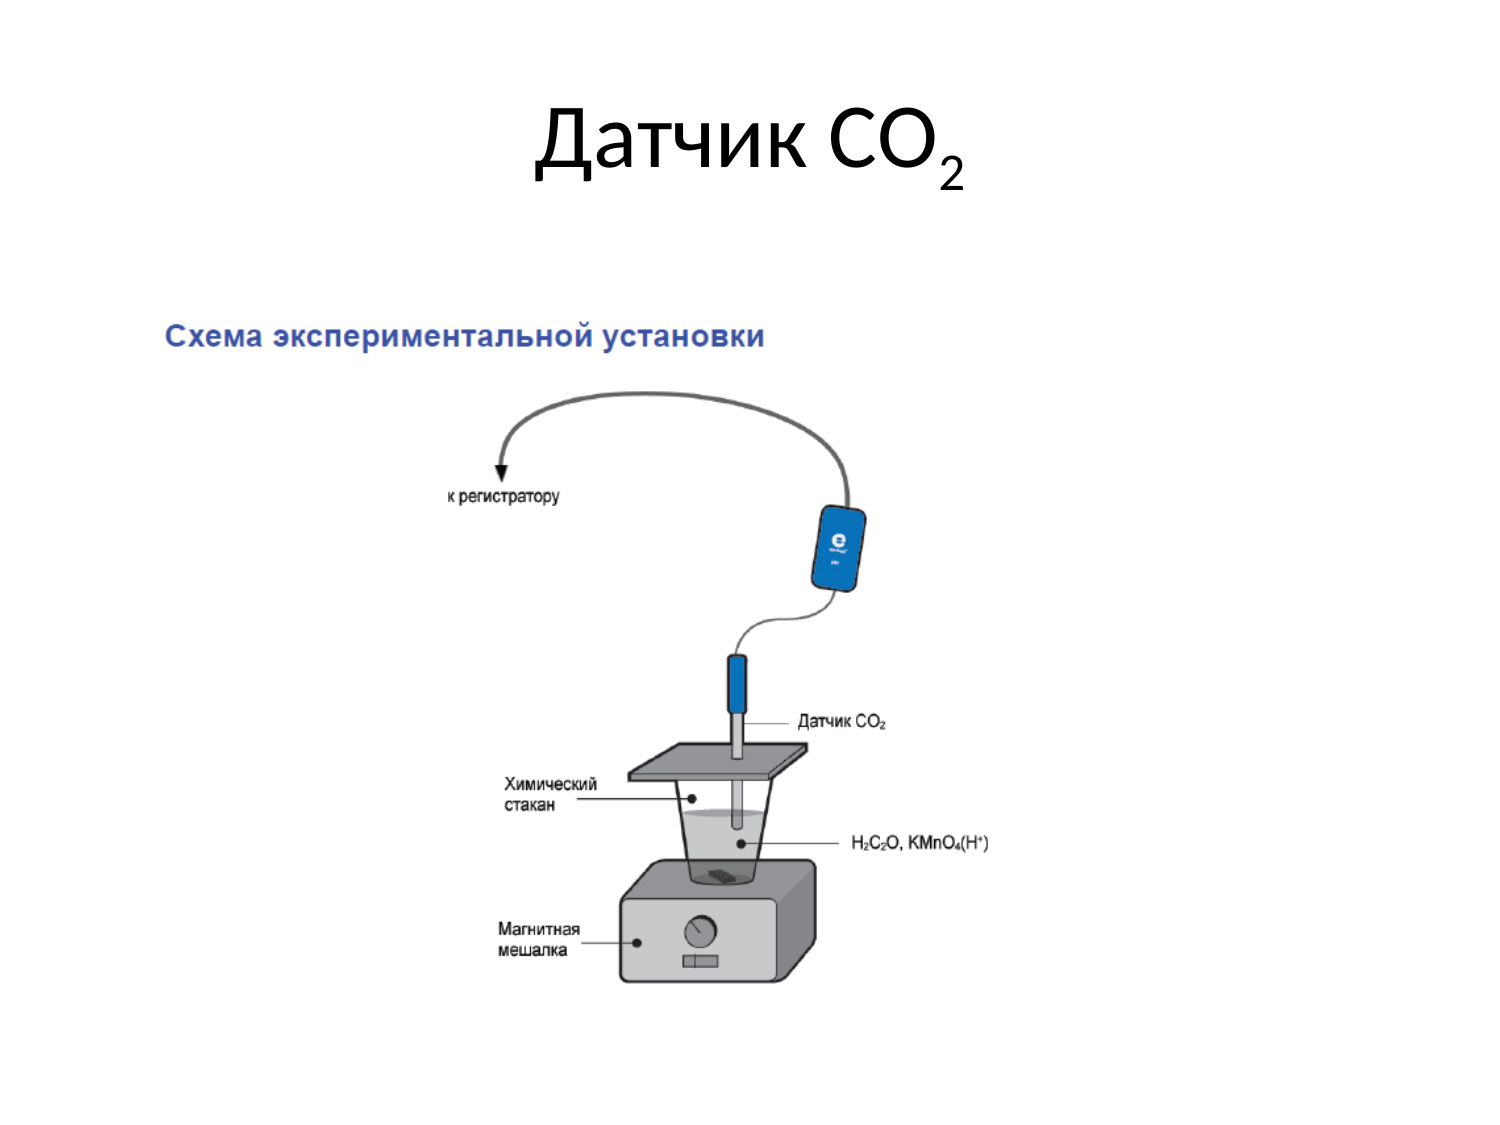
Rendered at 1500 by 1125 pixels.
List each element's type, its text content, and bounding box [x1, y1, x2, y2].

title Датчик СО2 [75, 45, 1425, 233]
picture [147, 302, 1313, 1068]
